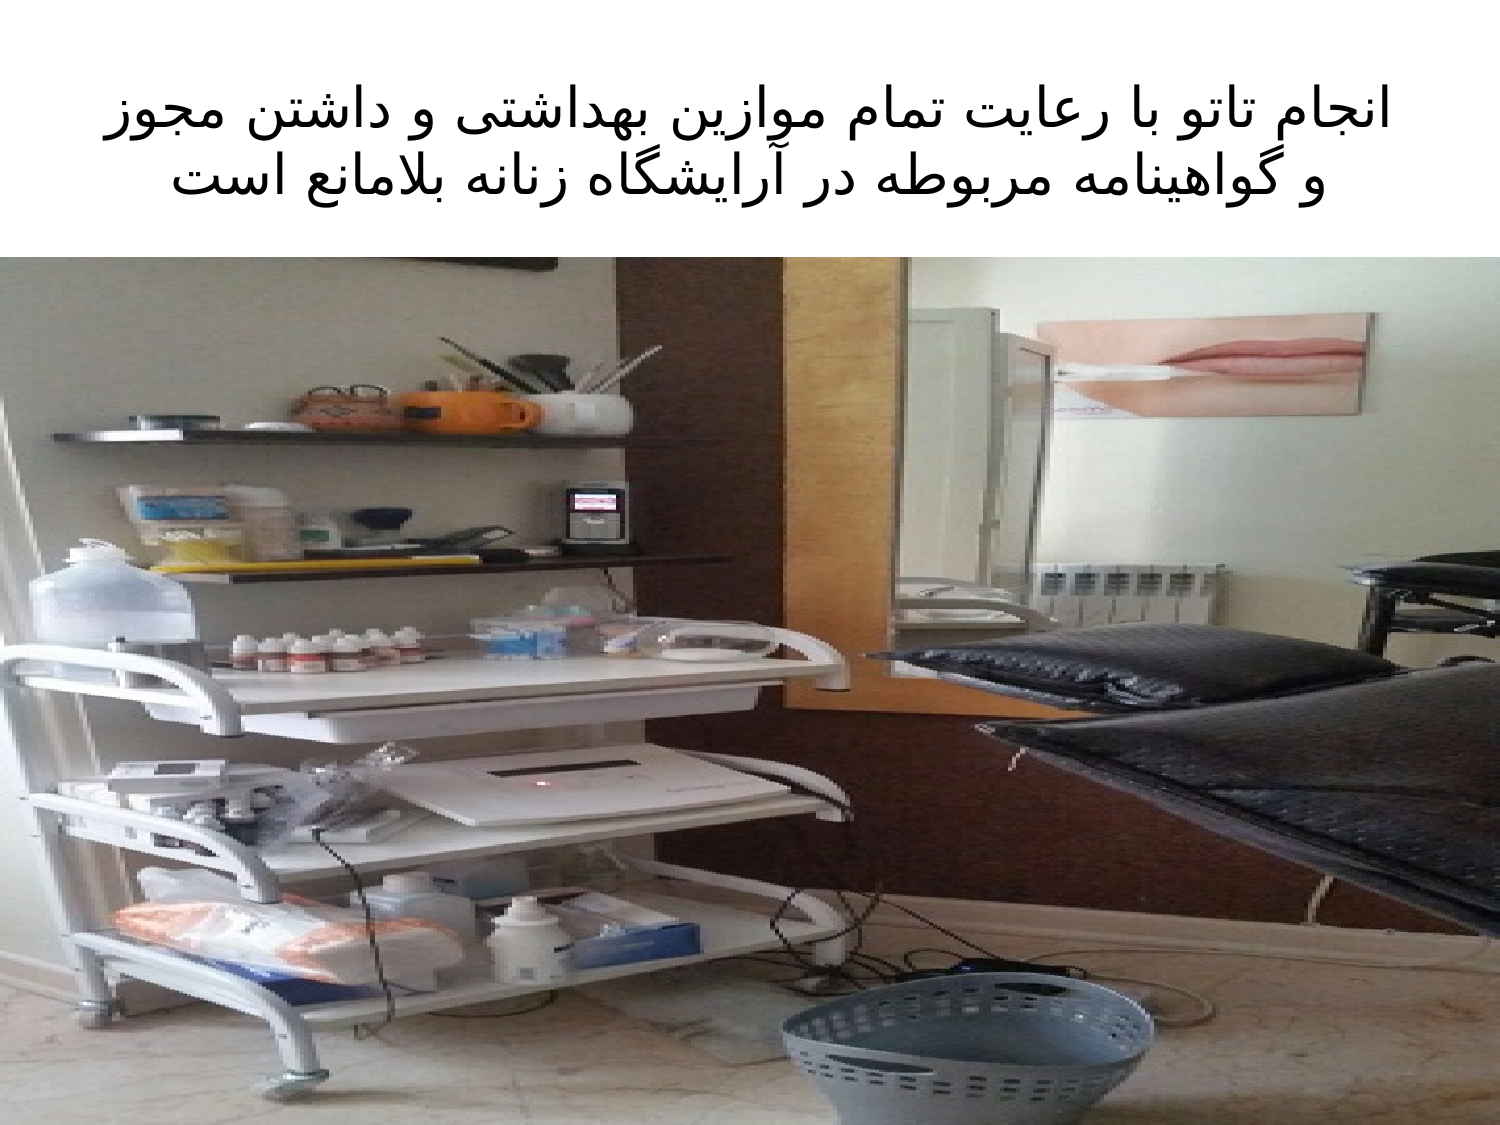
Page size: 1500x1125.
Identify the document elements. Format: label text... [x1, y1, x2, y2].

picture [0, 257, 1500, 1125]
title انجام تاتو با رعایت تمام موازین بهداشتی و داشتن مجوز و گواهینامه مربوطه در آرایشگاه زنانه بلامانع است [75, 45, 1425, 233]
